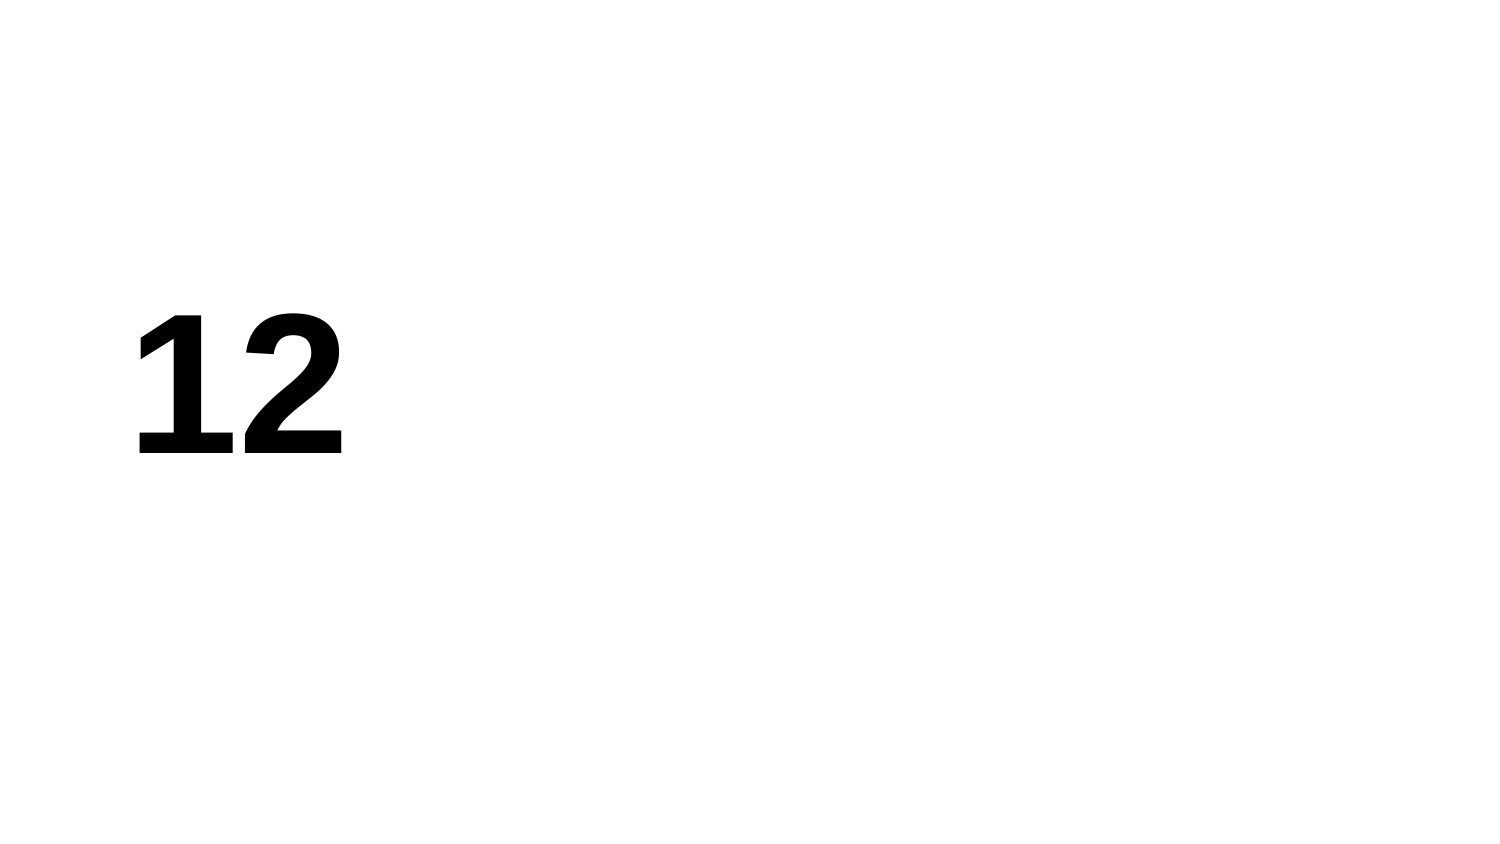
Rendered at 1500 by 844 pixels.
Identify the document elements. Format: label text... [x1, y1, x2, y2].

text_box 12 [112, 235, 1388, 509]
